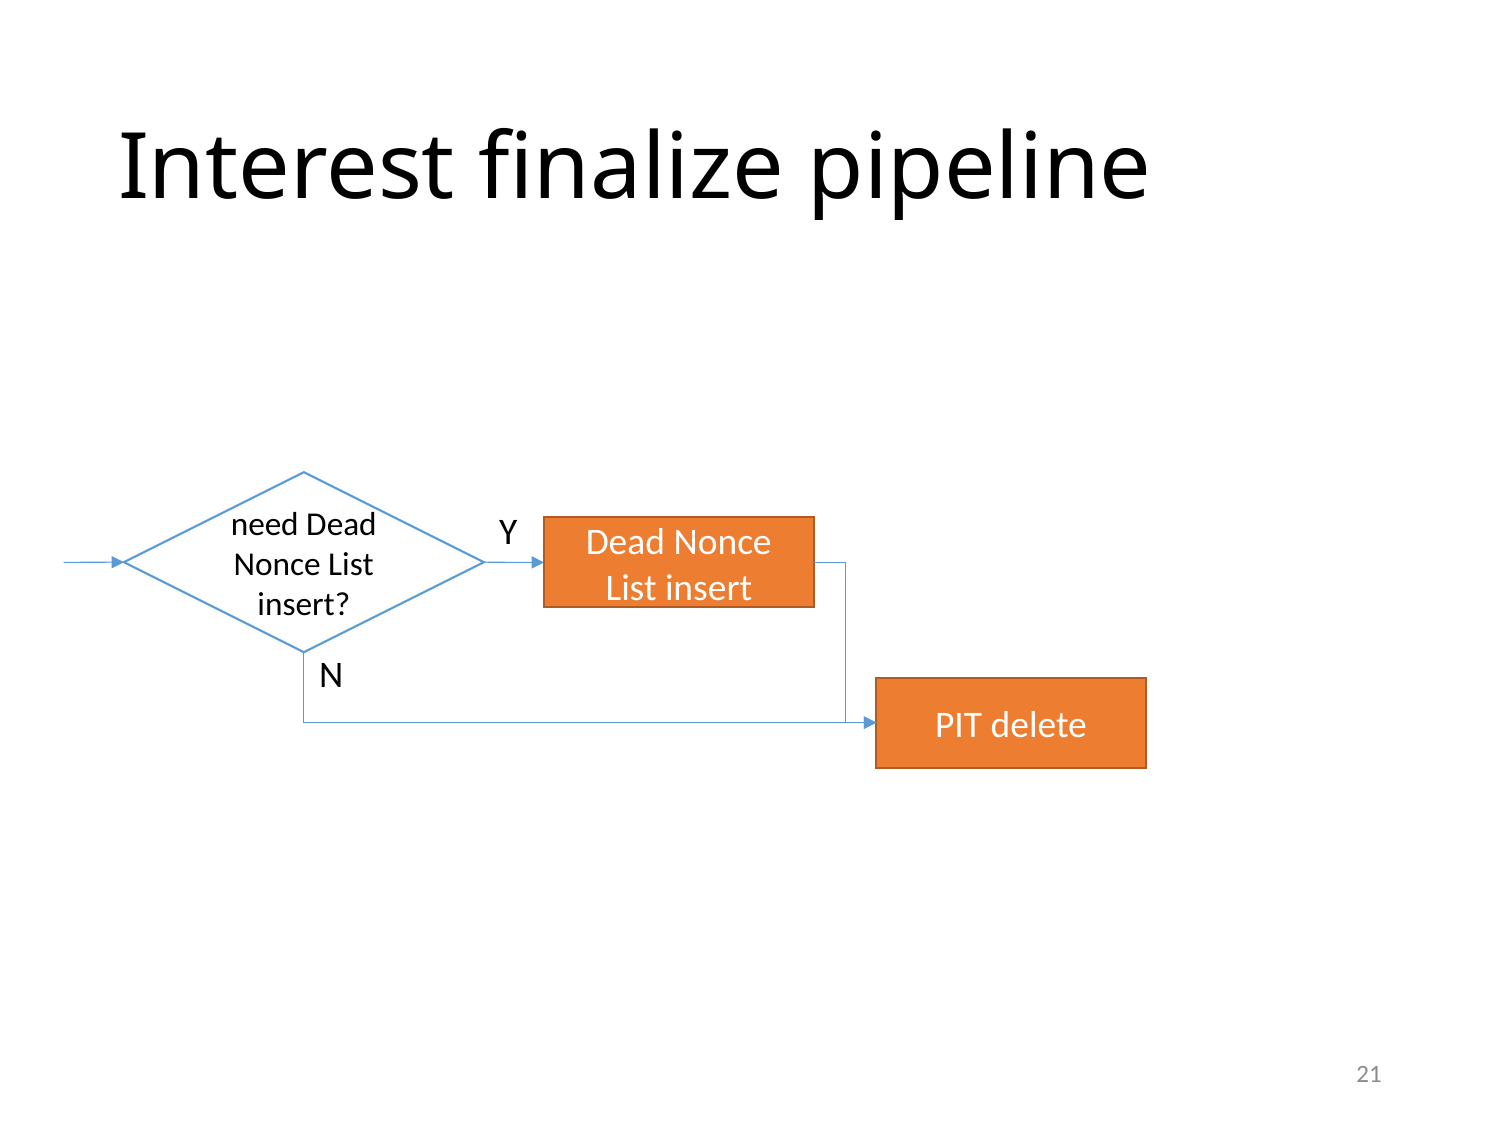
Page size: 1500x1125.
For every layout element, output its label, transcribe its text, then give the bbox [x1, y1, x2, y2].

text_box PIT delete [875, 677, 1147, 769]
title Interest finalize pipeline [103, 59, 1397, 278]
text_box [554, 401, 626, 974]
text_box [813, 562, 877, 723]
text_box Dead Nonce List insert [543, 516, 554, 608]
text_box Y [484, 499, 533, 560]
text_box N [304, 642, 359, 703]
text_box Dead Nonce List insert [626, 516, 815, 608]
text_box need Dead Nonce List insert? [123, 471, 486, 653]
slide_number 21 [1059, 1042, 1397, 1103]
